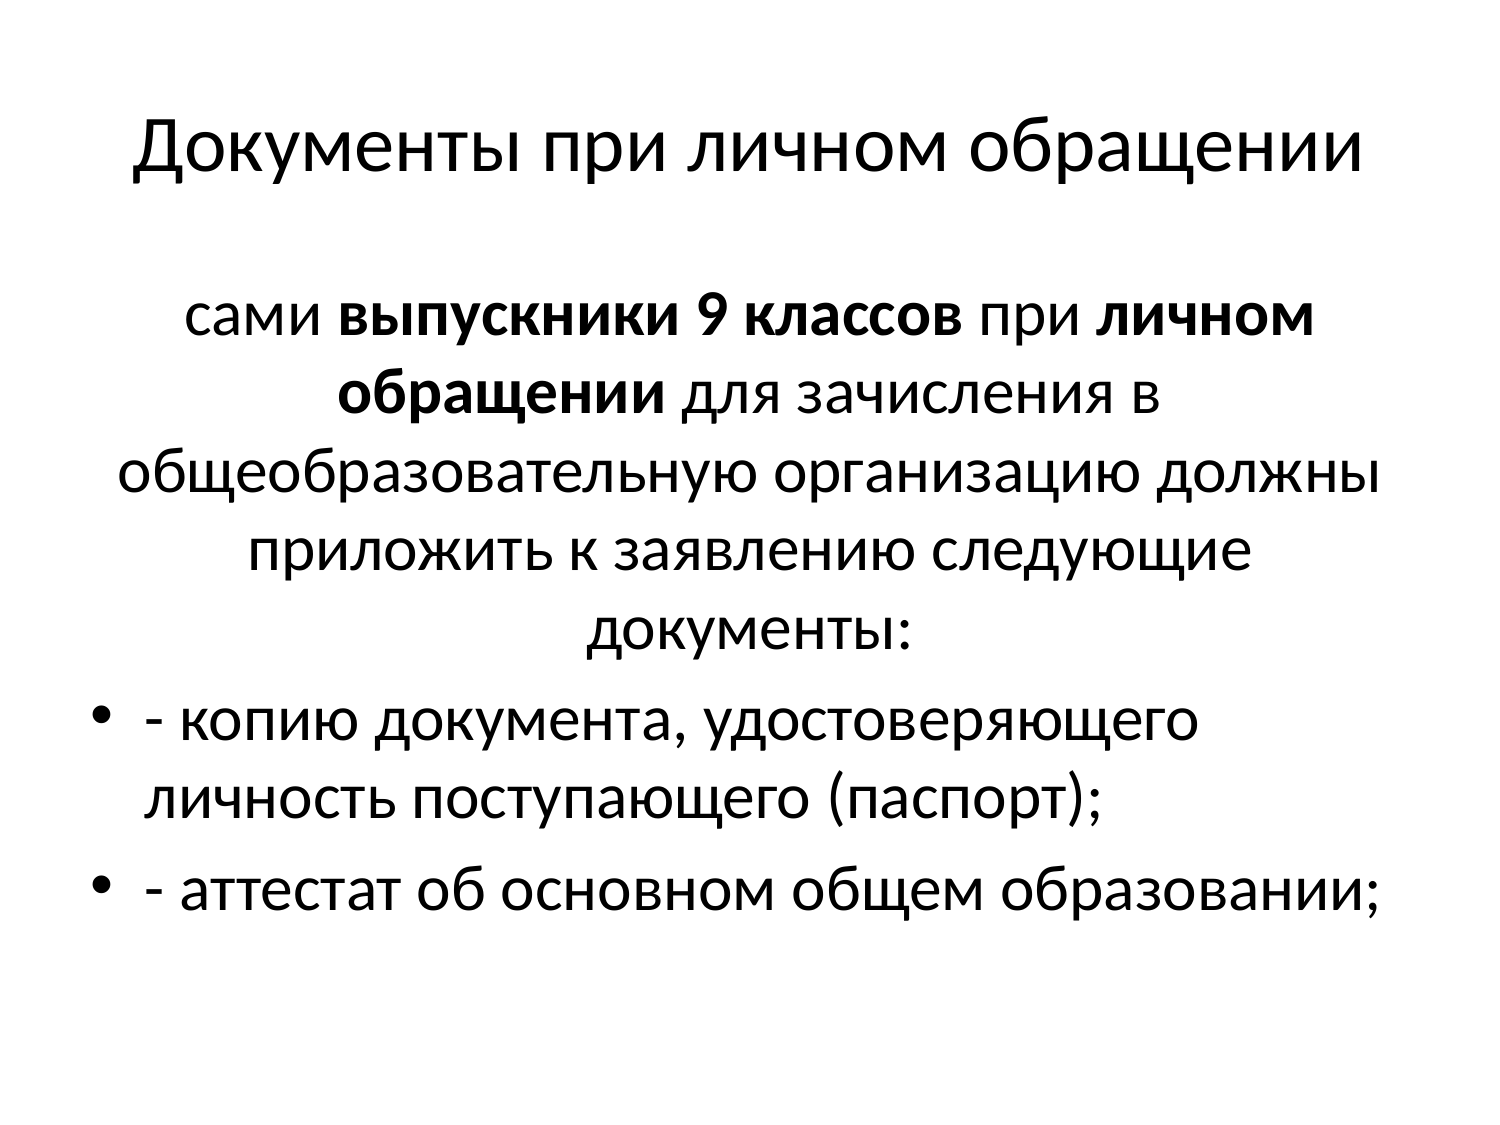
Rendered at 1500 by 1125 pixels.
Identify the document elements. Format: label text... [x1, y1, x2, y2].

list сами выпускники 9 классов при личном обращении для зачисления в общеобразовательную организацию должны приложить к заявлению следующие документы: - копию документа, удостоверяющего личность поступающего (паспорт); - аттестат об основном общем образовании; [75, 262, 1425, 1005]
title Документы при личном обращении [75, 45, 1425, 233]
